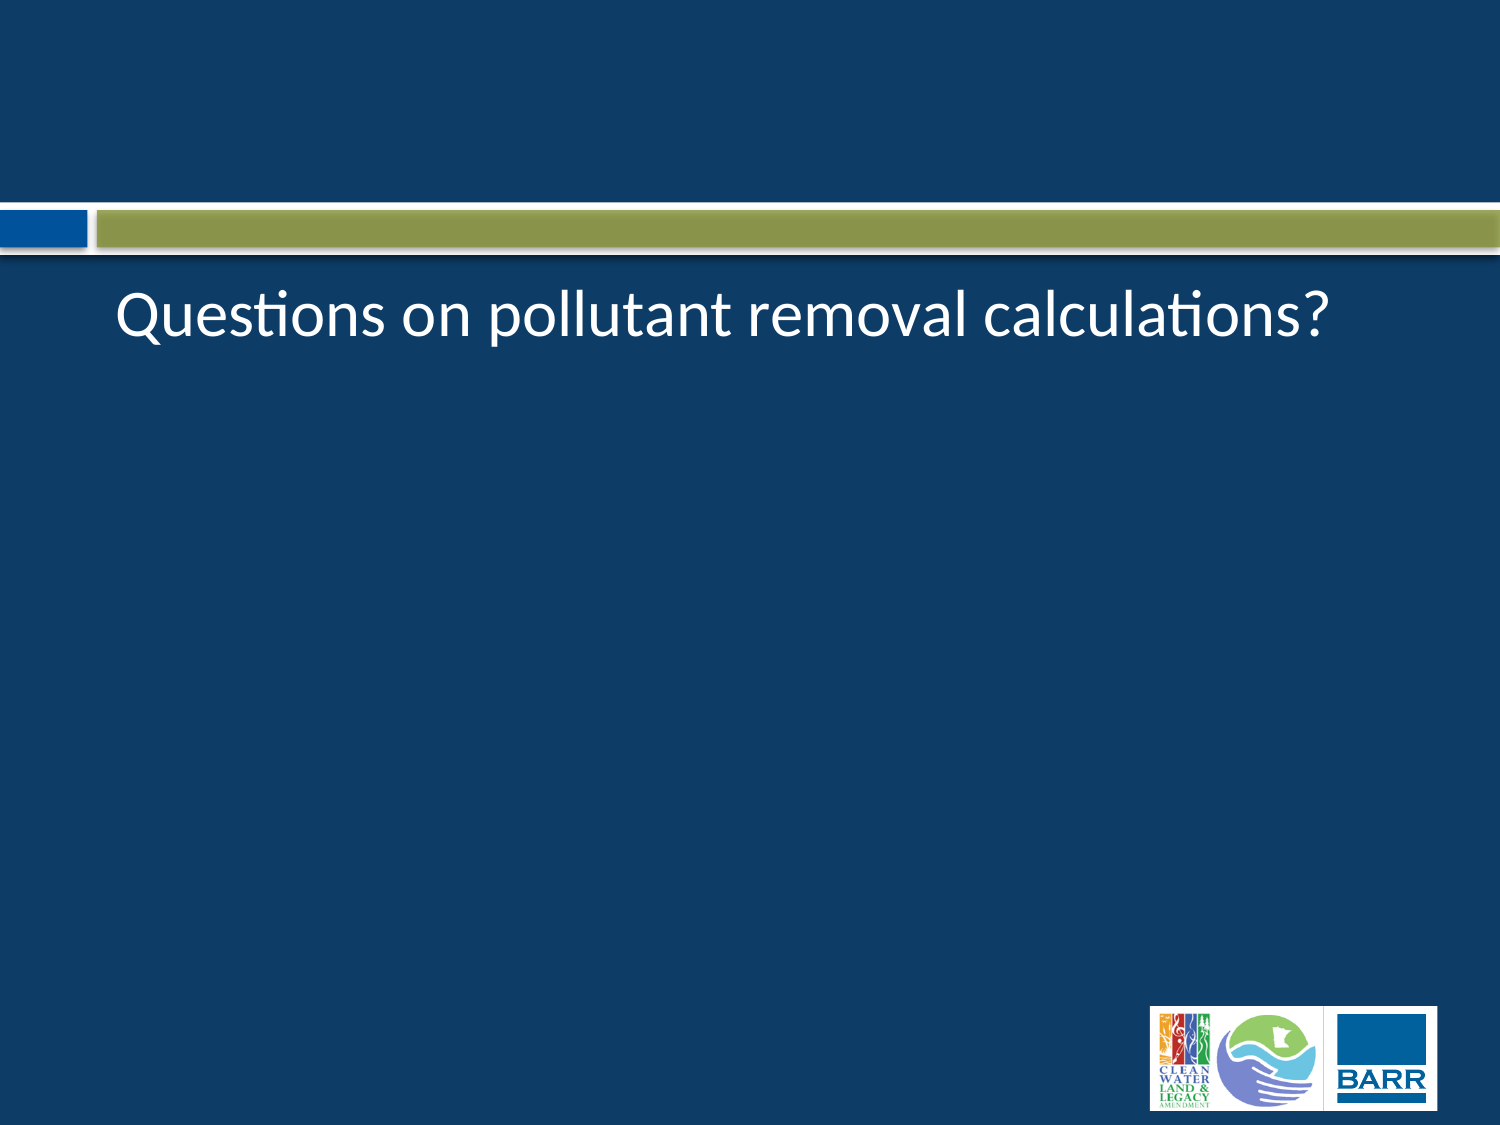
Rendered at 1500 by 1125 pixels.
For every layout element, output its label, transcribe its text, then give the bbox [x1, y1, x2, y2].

picture [1149, 1006, 1323, 1111]
list Questions on pollutant removal calculations? [100, 262, 1438, 1000]
